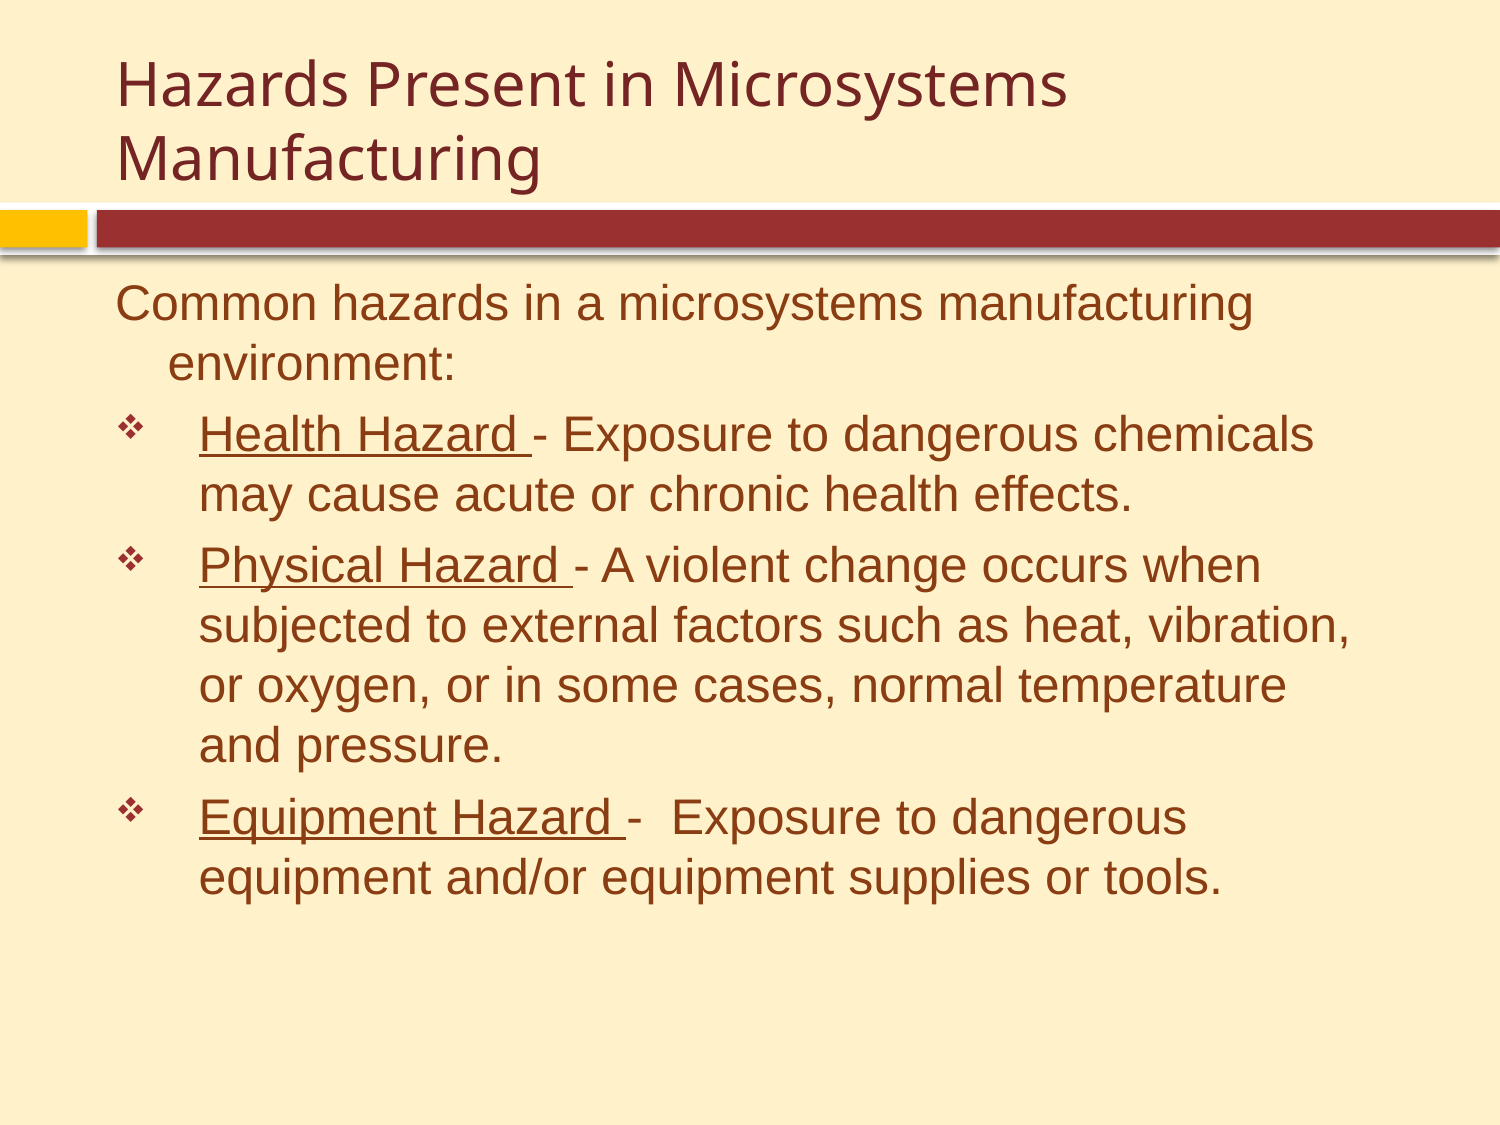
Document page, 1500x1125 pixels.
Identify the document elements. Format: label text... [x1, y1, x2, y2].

title Hazards Present in Microsystems Manufacturing [100, 37, 1438, 200]
list Common hazards in a microsystems manufacturing environment: Health Hazard - Exposure to dangerous chemicals may cause acute or chronic health effects. Physical Hazard - A violent change occurs when subjected to external factors such as heat, vibration, or oxygen, or in some cases, normal temperature and pressure. Equipment Hazard - Exposure to dangerous equipment and/or equipment supplies or tools. [100, 262, 1394, 1000]
